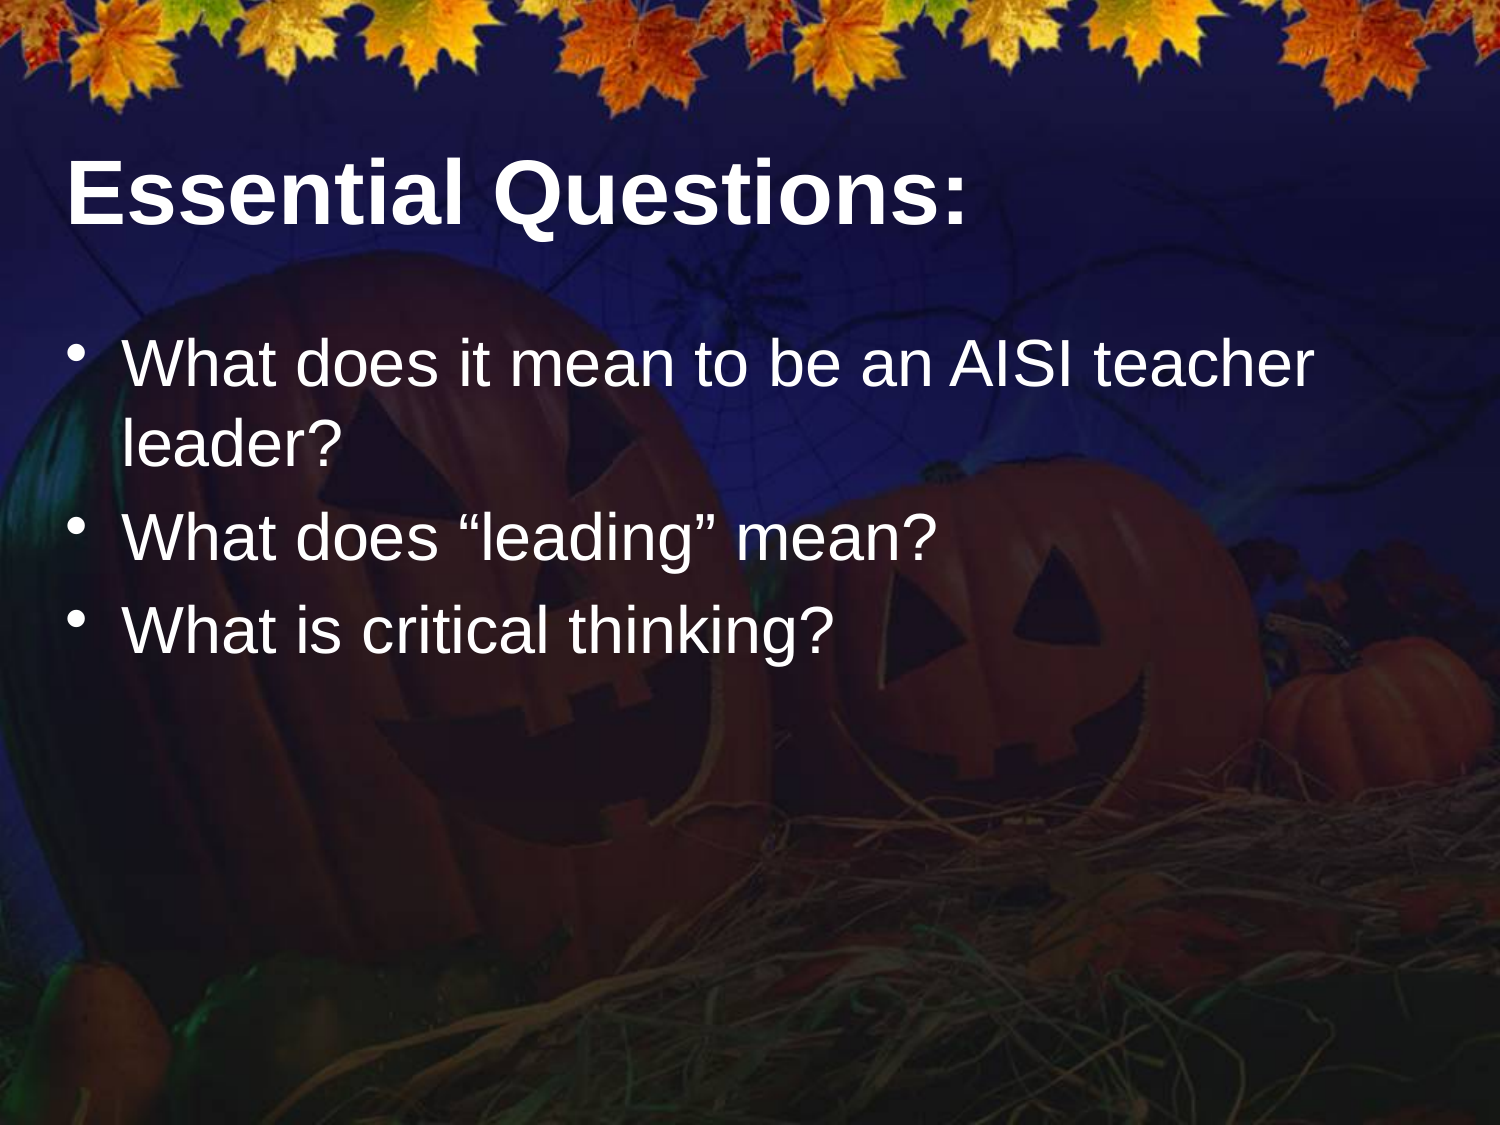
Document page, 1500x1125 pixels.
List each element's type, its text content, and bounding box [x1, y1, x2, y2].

list What does it mean to be an AISI teacher leader? What does “leading” mean? What is critical thinking? [49, 312, 1451, 1013]
picture [0, 0, 1500, 1125]
title Essential Questions: [49, 87, 1451, 288]
